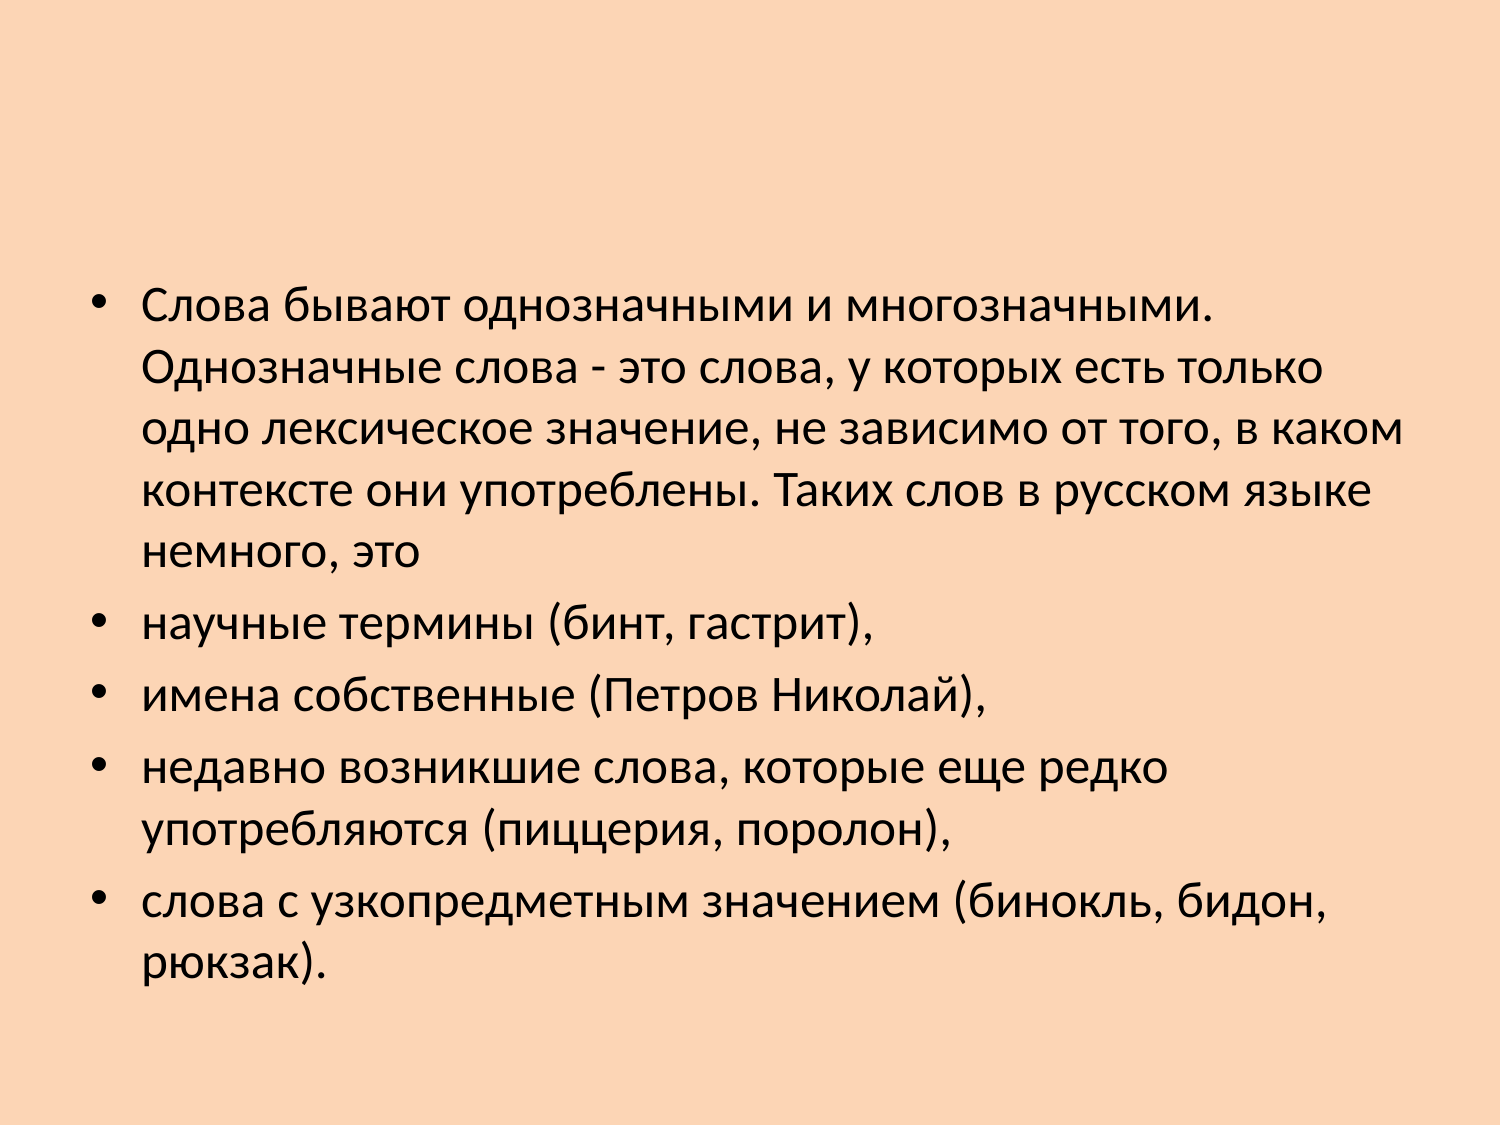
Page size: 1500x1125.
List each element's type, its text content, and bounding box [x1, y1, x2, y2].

list Слова бывают однозначными и многозначными. Однозначные слова - это слова, у которых есть только одно лексическое значение, не зависимо от того, в каком контексте они употреблены. Таких слов в русском языке немного, это научные термины (бинт, гастрит), имена собственные (Петров Николай), недавно возникшие слова, которые еще редко употребляются (пиццерия, поролон), слова с узкопредметным значением (бинокль, бидон, рюкзак). [75, 262, 1425, 1005]
